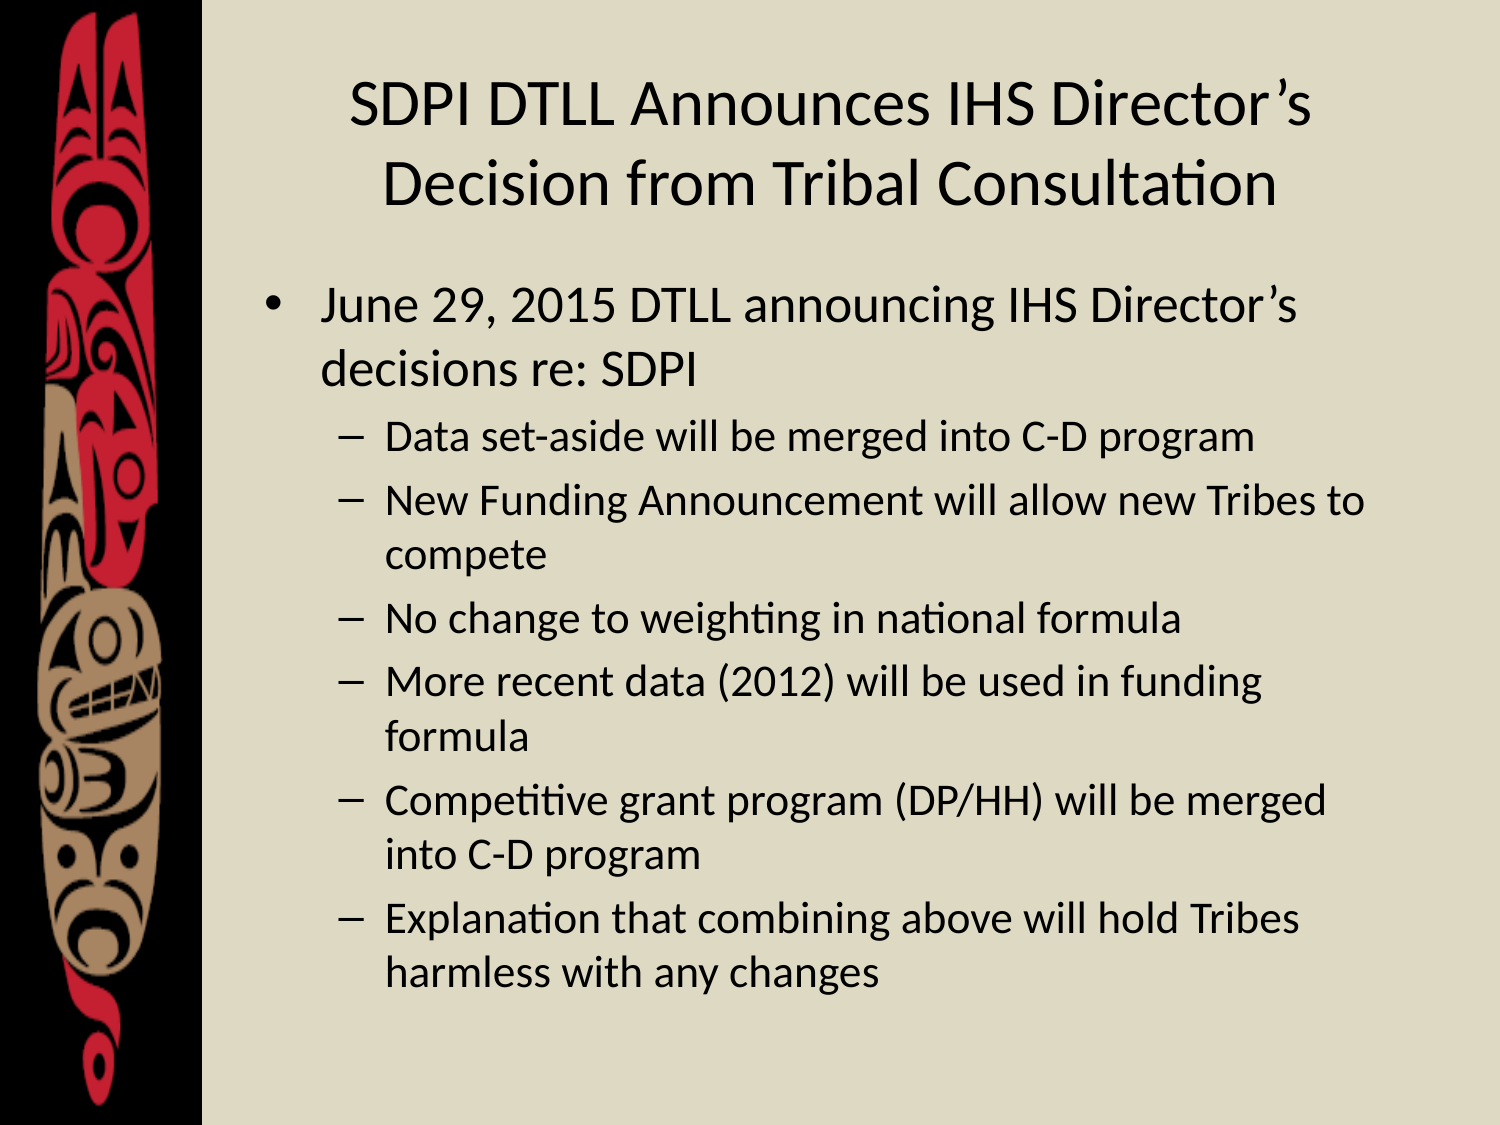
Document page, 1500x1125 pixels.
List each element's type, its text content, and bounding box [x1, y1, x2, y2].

picture [0, 0, 202, 1125]
title SDPI DTLL Announces IHS Director’s Decision from Tribal Consultation [237, 45, 1425, 233]
list June 29, 2015 DTLL announcing IHS Director’s decisions re: SDPI Data set-aside will be merged into C-D program New Funding Announcement will allow new Tribes to compete No change to weighting in national formula More recent data (2012) will be used in funding formula Competitive grant program (DP/HH) will be merged into C-D program Explanation that combining above will hold Tribes harmless with any changes [249, 262, 1425, 1005]
